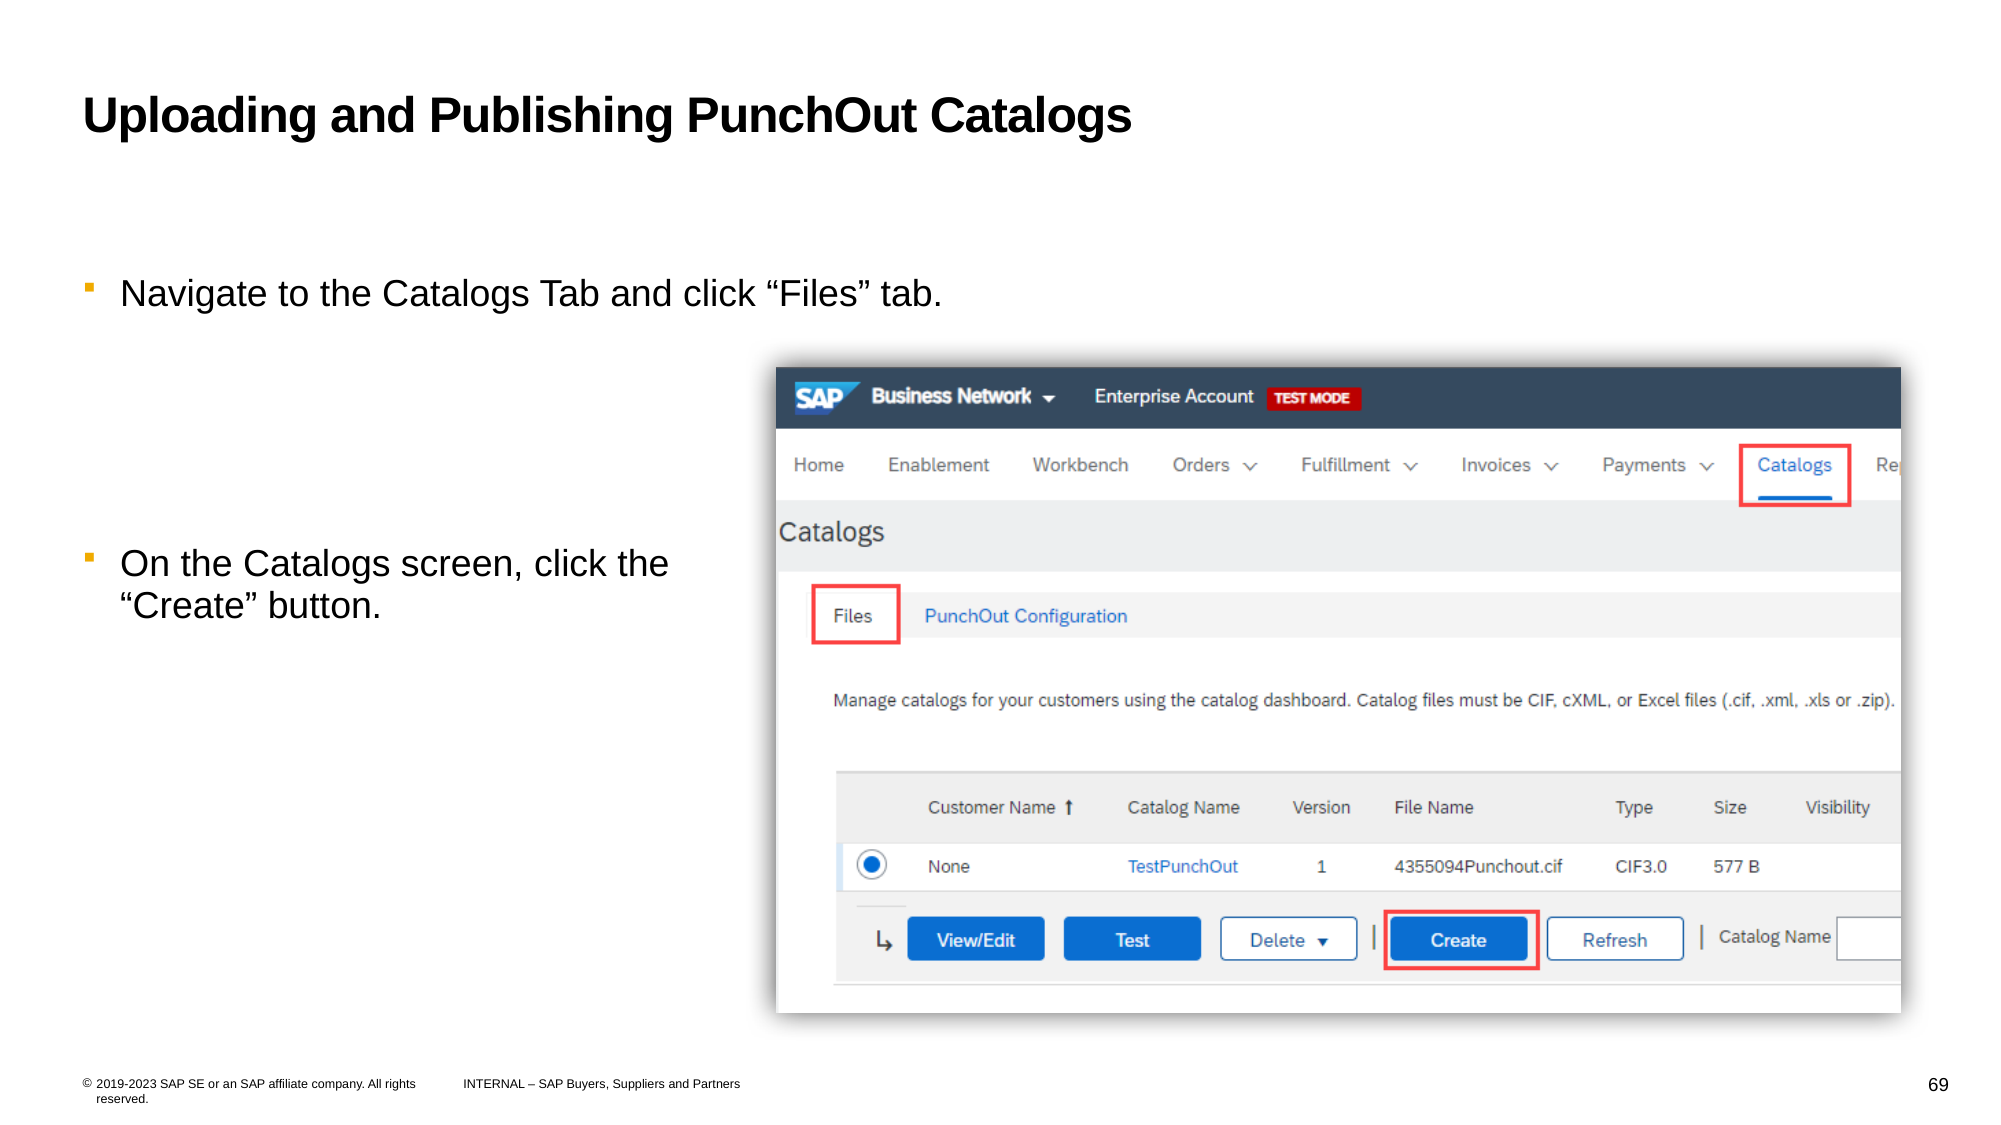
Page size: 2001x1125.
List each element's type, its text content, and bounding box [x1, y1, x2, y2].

list Navigate to the Catalogs Tab and click “Files” tab. On the Catalogs screen, click the “Create” button. [82, 265, 1918, 1040]
picture [775, 367, 1901, 1013]
title Uploading and Publishing PunchOut Catalogs [82, 82, 1918, 144]
